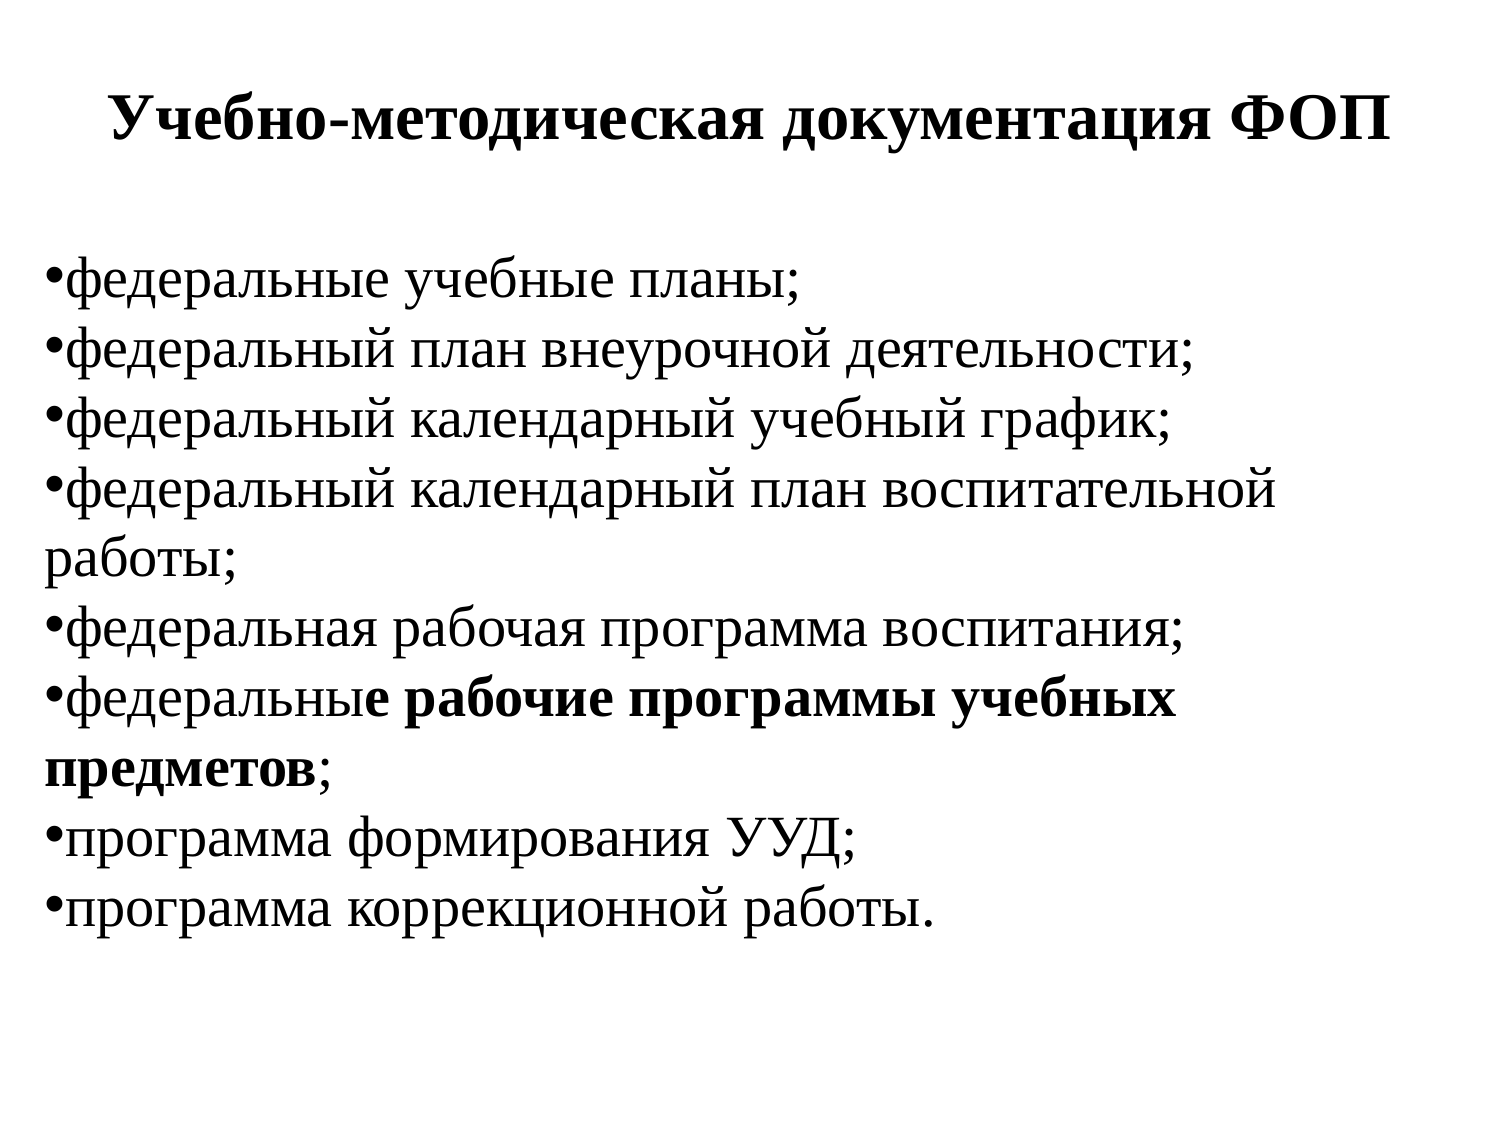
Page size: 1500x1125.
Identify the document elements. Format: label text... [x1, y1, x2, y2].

title Учебно-методическая документация ФОП [41, 19, 1459, 207]
list федеральные учебные планы; федеральный план внеурочной деятельности; федеральный календарный учебный график; федеральный календарный план воспитательной работы; федеральная рабочая программа воспитания; федеральные рабочие программы учебных предметов; программа формирования УУД; программа коррекционной работы. [29, 231, 1483, 976]
